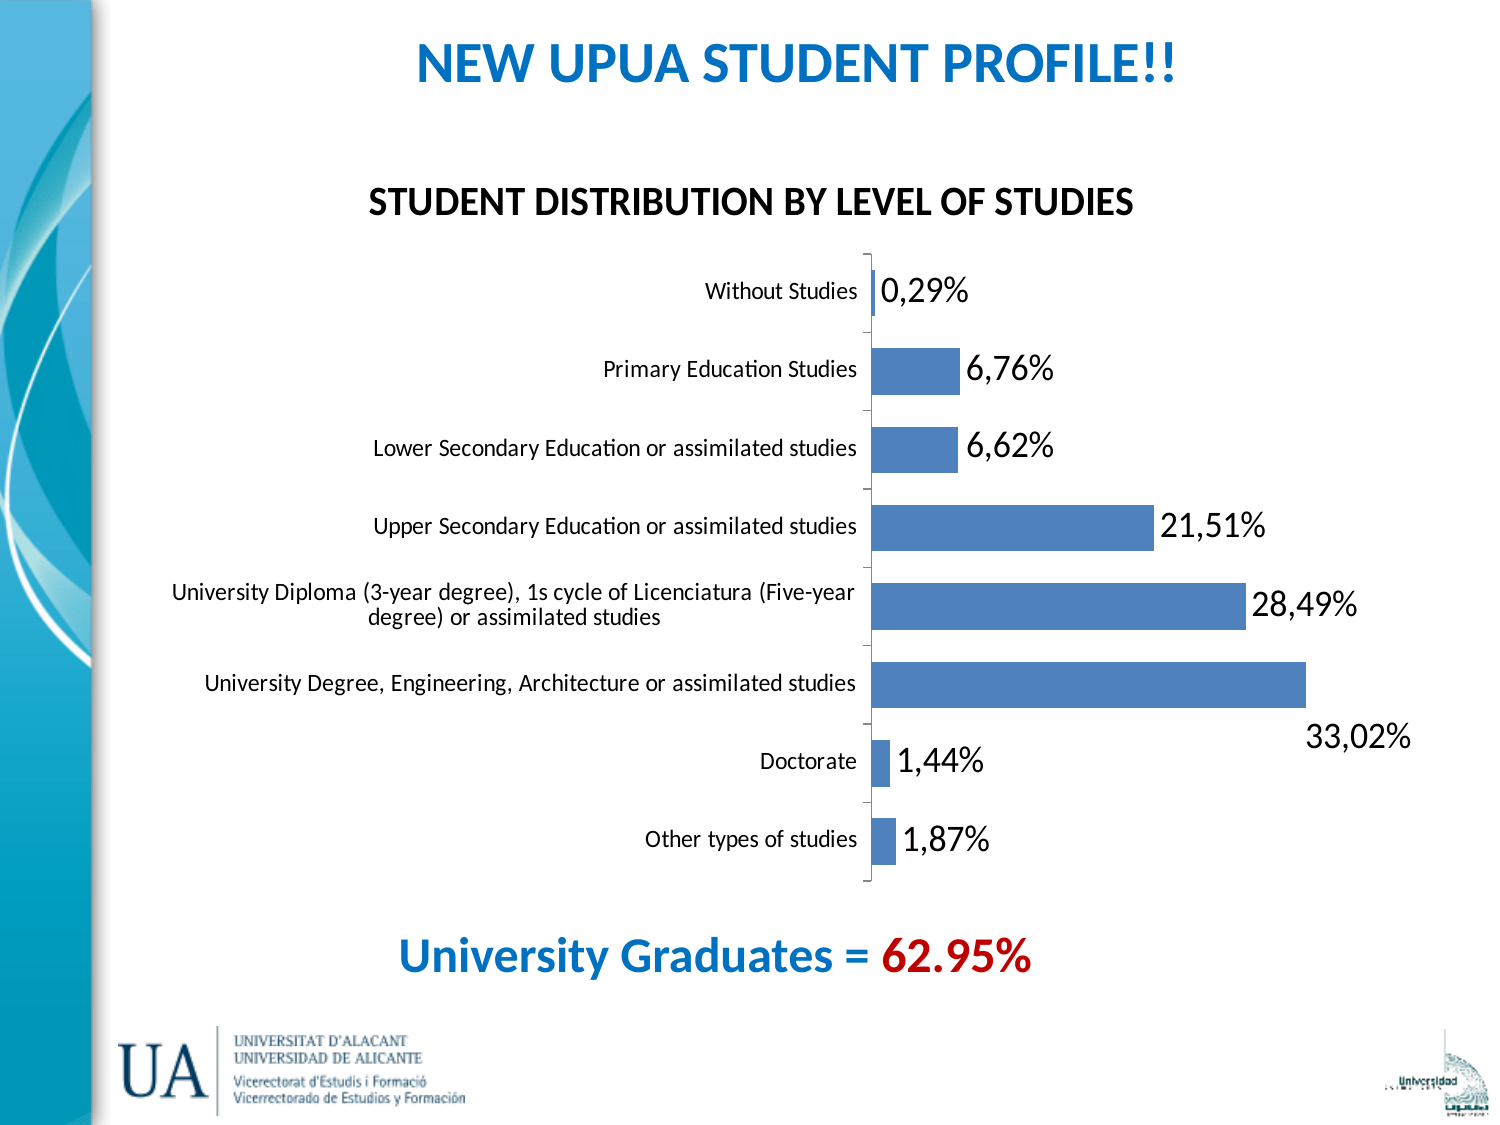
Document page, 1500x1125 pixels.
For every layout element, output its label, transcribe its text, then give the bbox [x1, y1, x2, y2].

picture [118, 1026, 465, 1116]
text_box University Graduates = 62.95% [383, 904, 1187, 1012]
title NEW UPUA STUDENT PROFILE!! [112, 0, 1483, 119]
picture [1384, 1029, 1489, 1118]
picture [0, 0, 110, 1125]
chart [147, 148, 1412, 897]
